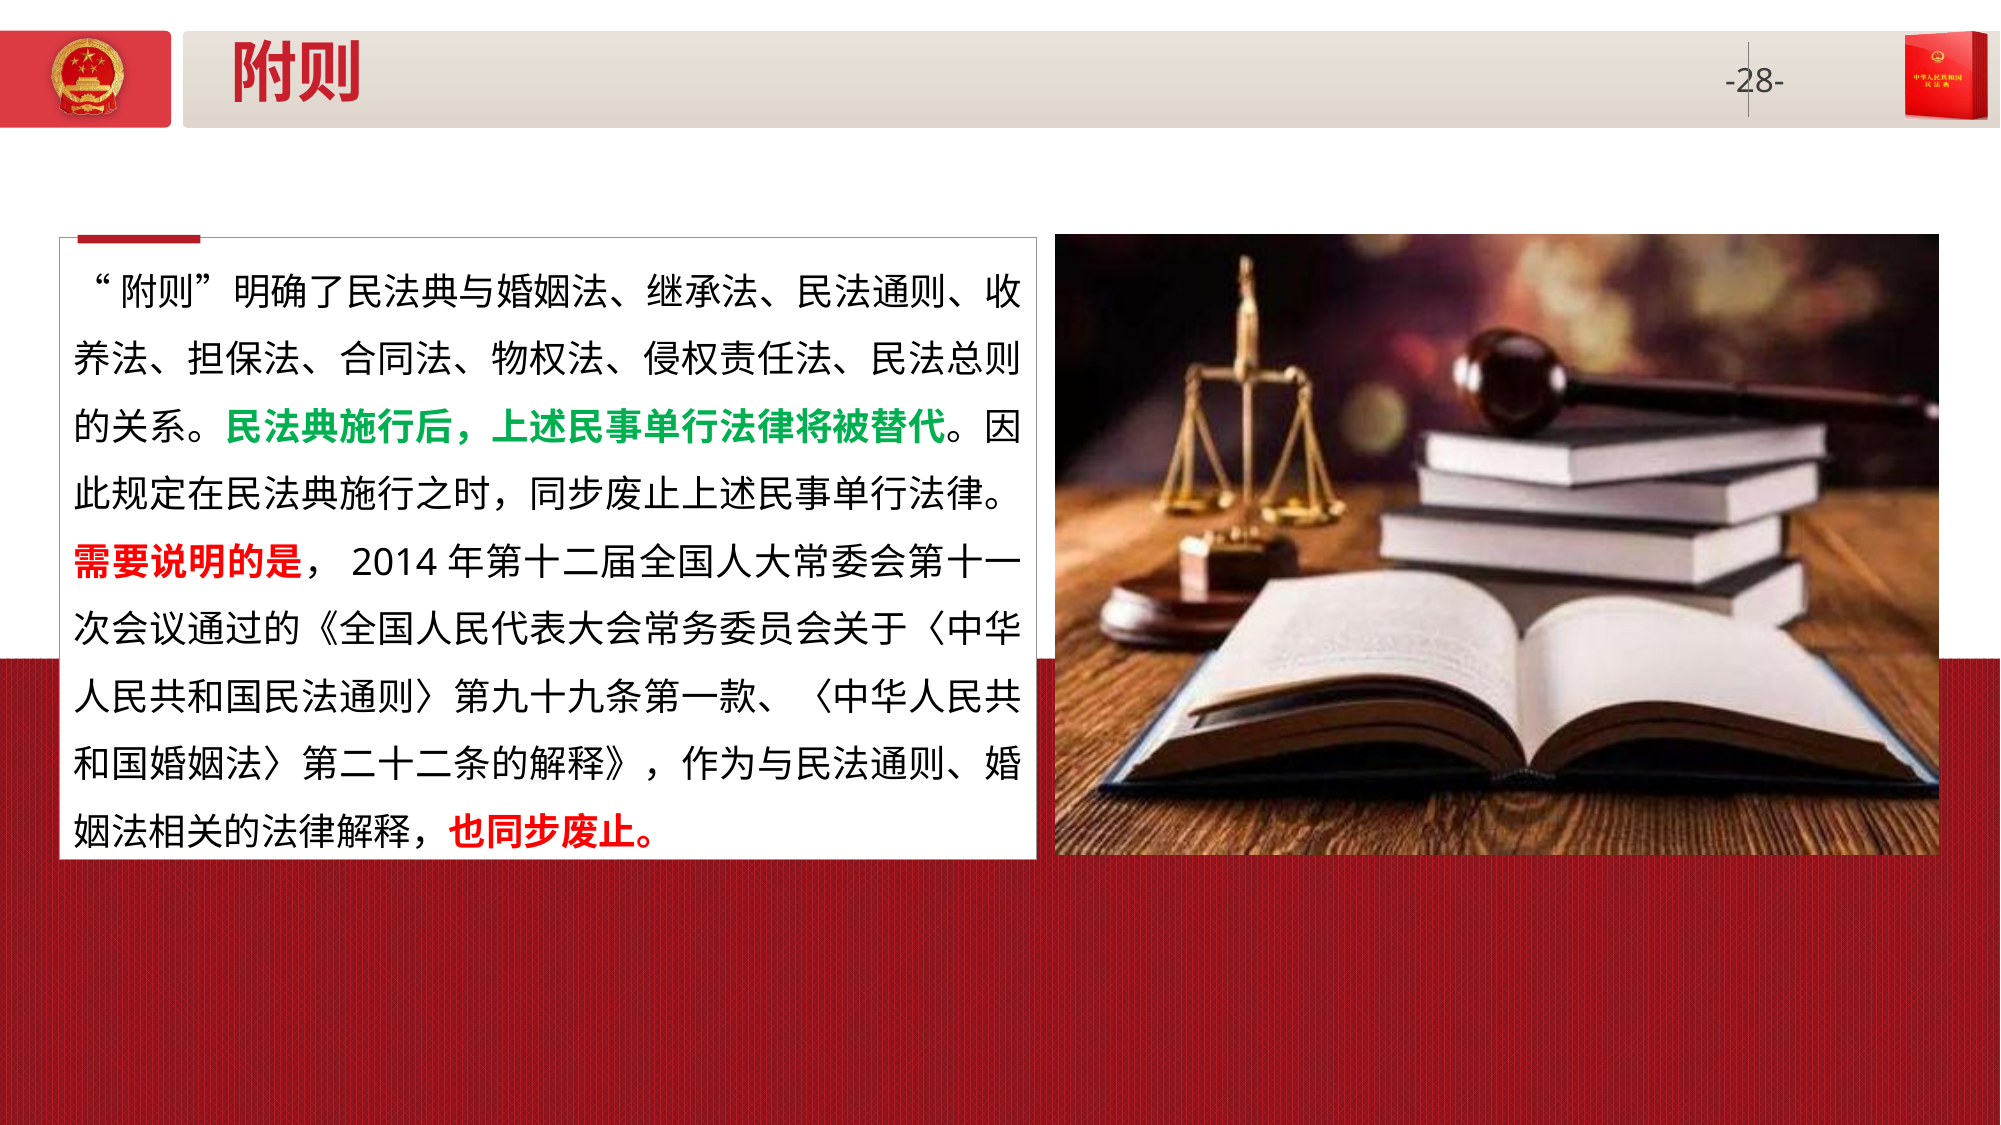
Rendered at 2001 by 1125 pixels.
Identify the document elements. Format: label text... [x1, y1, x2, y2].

picture [44, 38, 127, 117]
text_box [59, 234, 1037, 858]
text_box [0, 657, 2000, 1125]
picture [1055, 234, 1939, 855]
title 附则 [215, 36, 1749, 115]
picture [1865, 22, 2001, 120]
